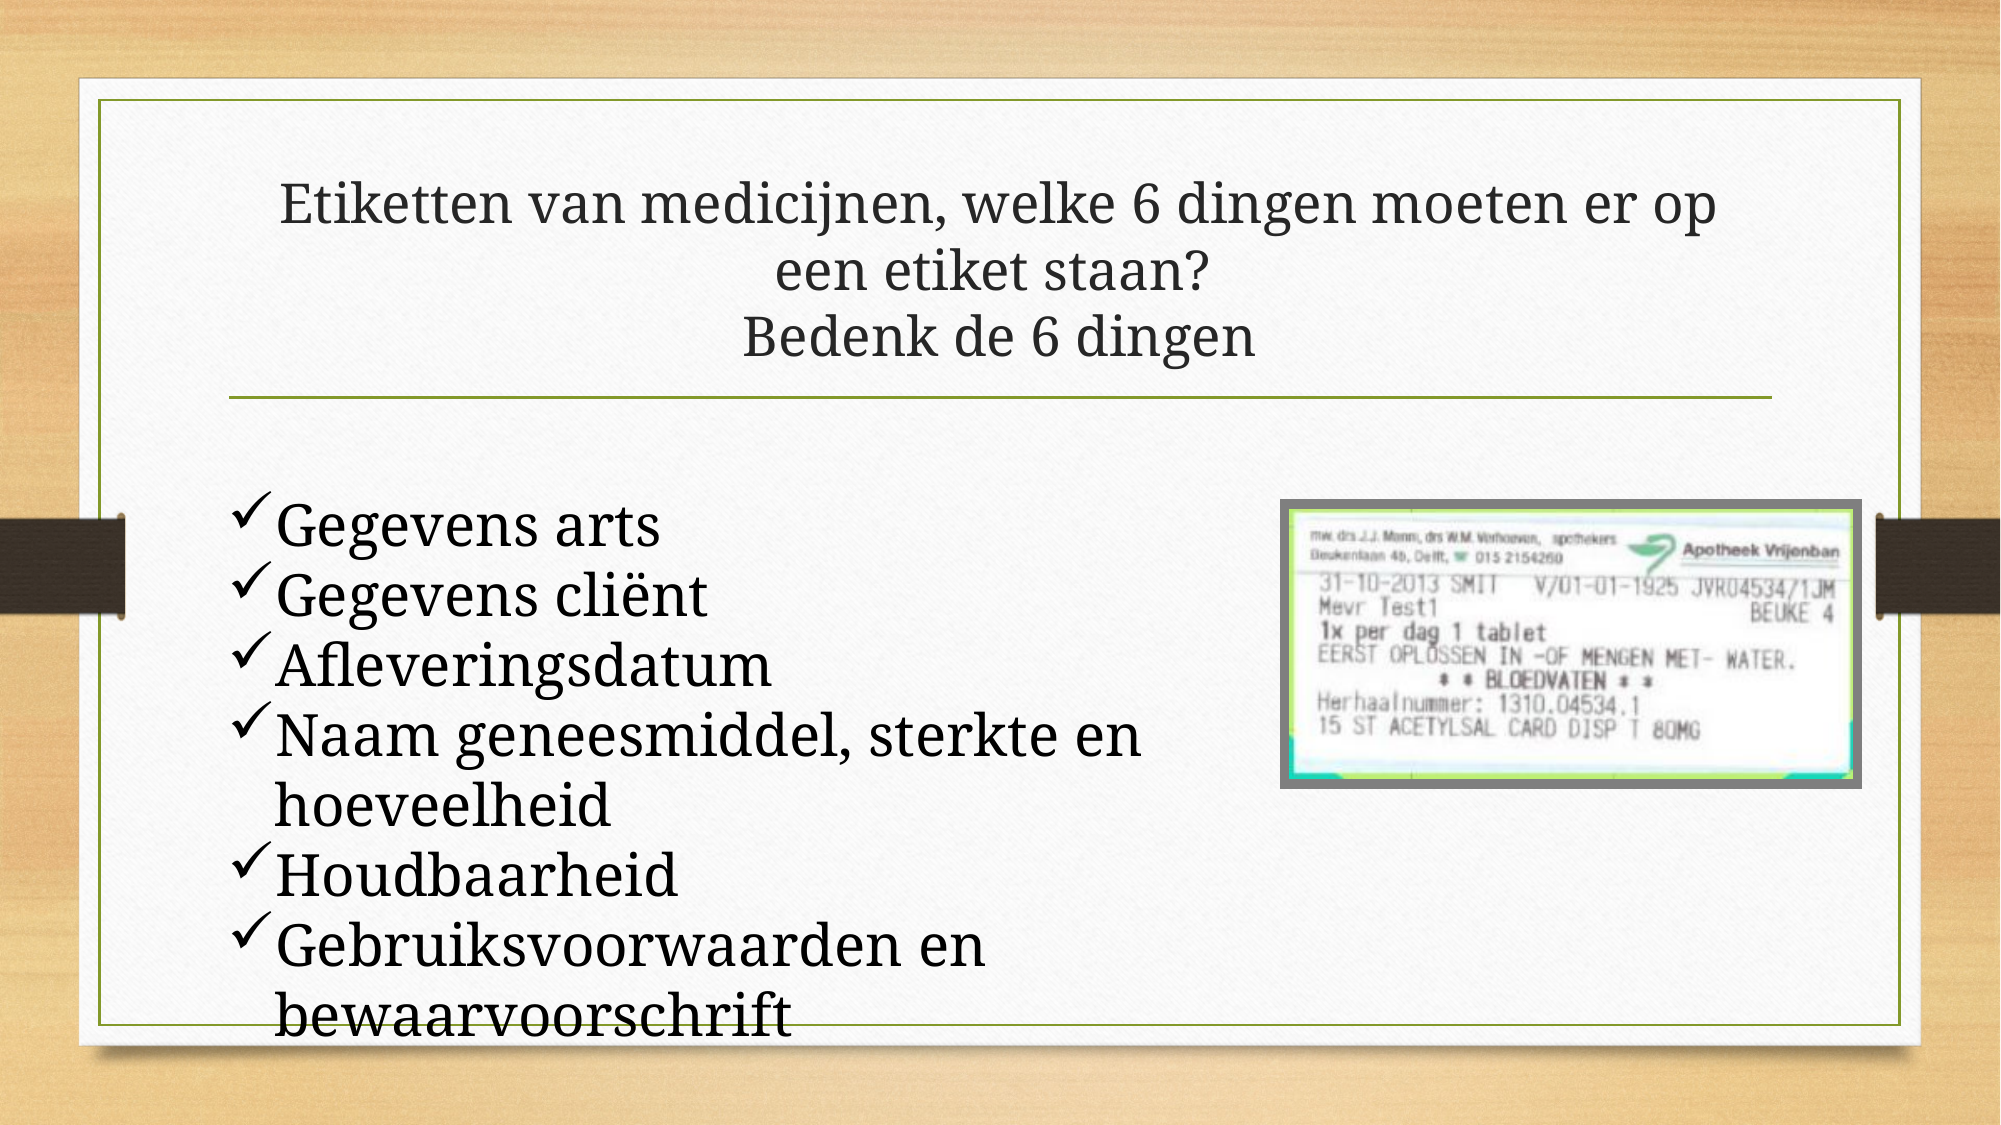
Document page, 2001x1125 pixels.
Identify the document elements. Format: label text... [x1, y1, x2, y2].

title Etiketten van medicijnen, welke 6 dingen moeten er op een etiket staan? Bedenk de 6 dingen [212, 161, 1788, 375]
text_box Gegevens arts Gegevens cliënt Afleveringsdatum Naam geneesmiddel, sterkte en hoeveelheid Houdbaarheid Gebruiksvoorwaarden en bewaarvoorschrift [212, 480, 1363, 1055]
picture [0, 0, 2001, 1125]
